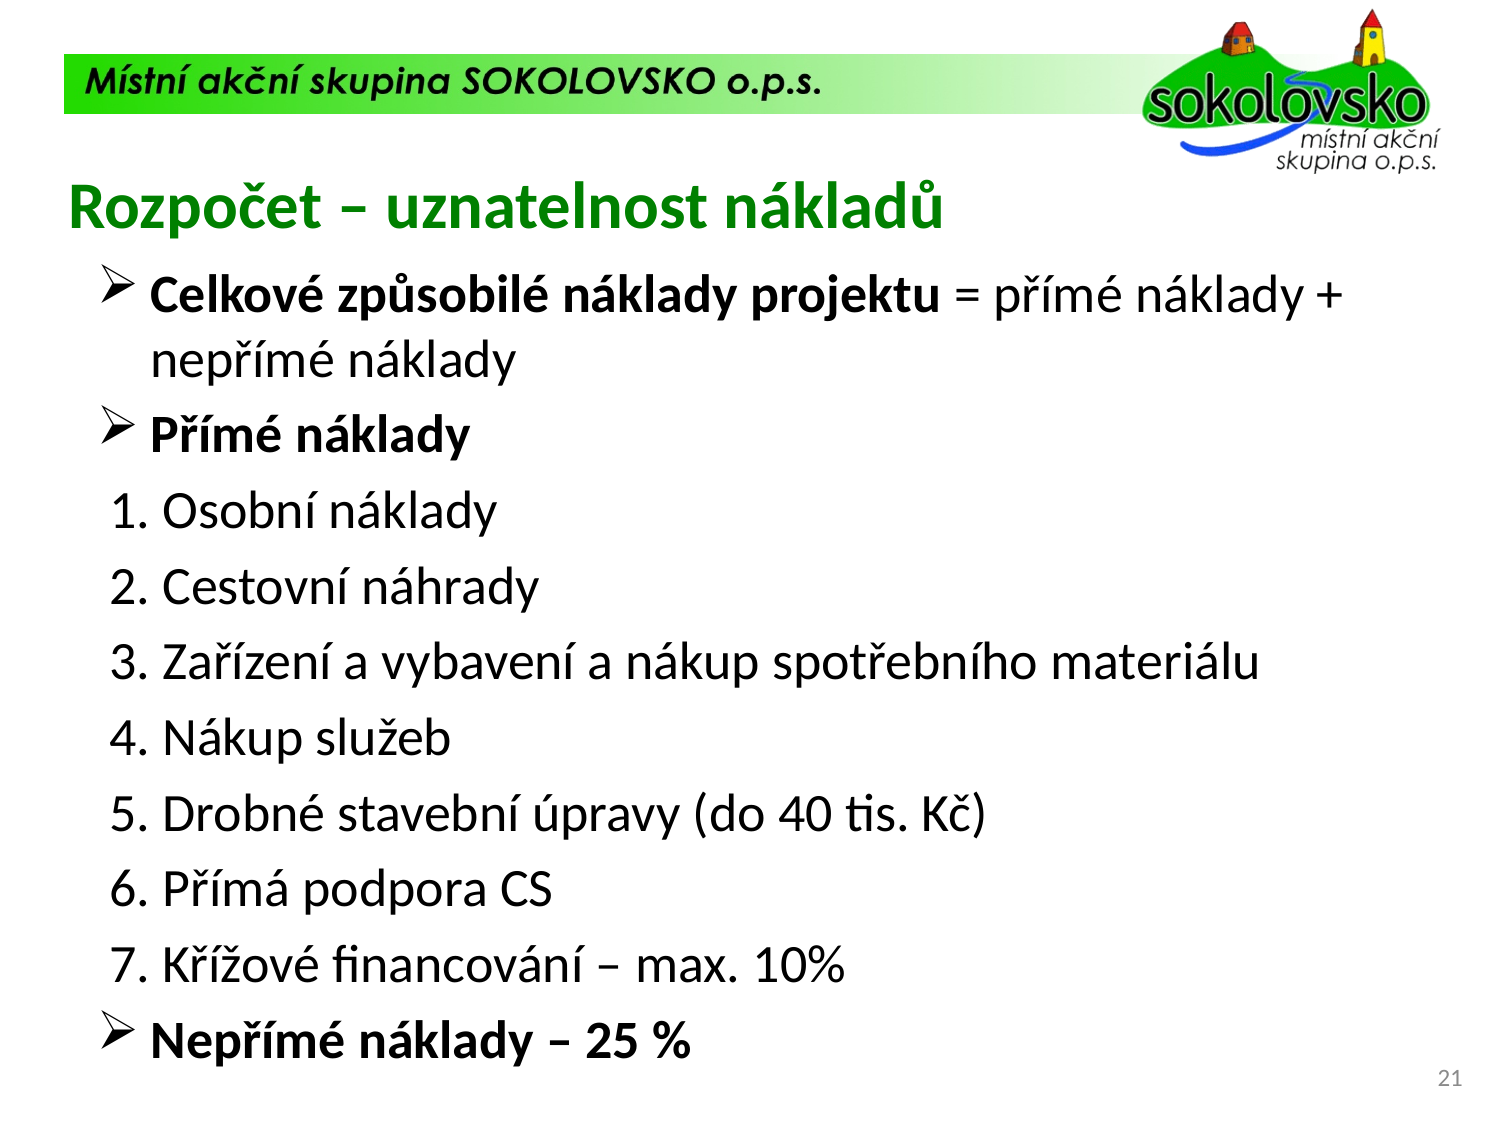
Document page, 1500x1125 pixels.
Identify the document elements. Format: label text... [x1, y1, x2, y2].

list Celkové způsobilé náklady projektu = přímé náklady + nepřímé náklady Přímé náklady 1. Osobní náklady 2. Cestovní náhrady 3. Zařízení a vybavení a nákup spotřebního materiálu 4. Nákup služeb 5. Drobné stavební úpravy (do 40 tis. Kč) 6. Přímá podpora CS 7. Křížové financování – max. 10% Nepřímé náklady – 25 % [81, 250, 1429, 1083]
title Rozpočet – uznatelnost nákladů [53, 137, 1404, 268]
picture [64, 0, 1455, 197]
slide_number 21 [1128, 1046, 1478, 1107]
